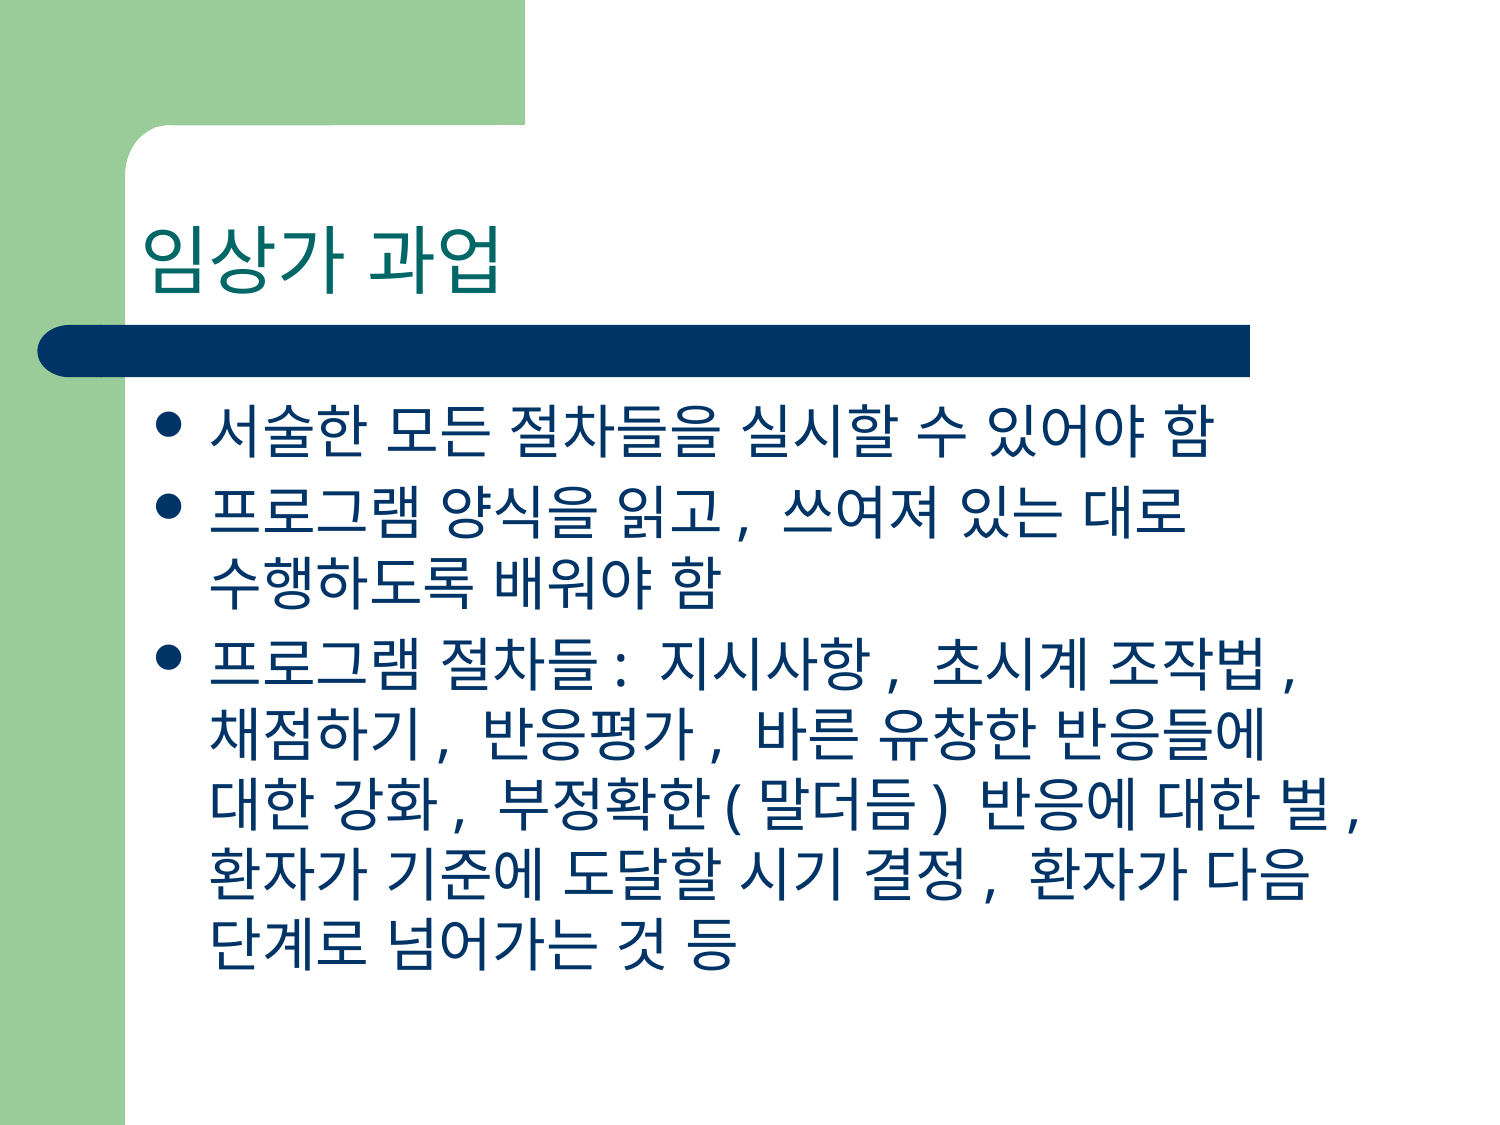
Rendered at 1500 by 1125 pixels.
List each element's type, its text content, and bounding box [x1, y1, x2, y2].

title 임상가 과업 [124, 124, 1426, 313]
list 서술한 모든 절차들을 실시할 수 있어야 함 프로그램 양식을 읽고, 쓰여져 있는 대로 수행하도록 배워야 함 프로그램 절차들: 지시사항, 초시계 조작법, 채점하기, 반응평가, 바른 유창한 반응들에 대한 강화, 부정확한(말더듬) 반응에 대한 벌, 환자가 기준에 도달할 시기 결정, 환자가 다음 단계로 넘어가는 것 등 [137, 387, 1400, 999]
